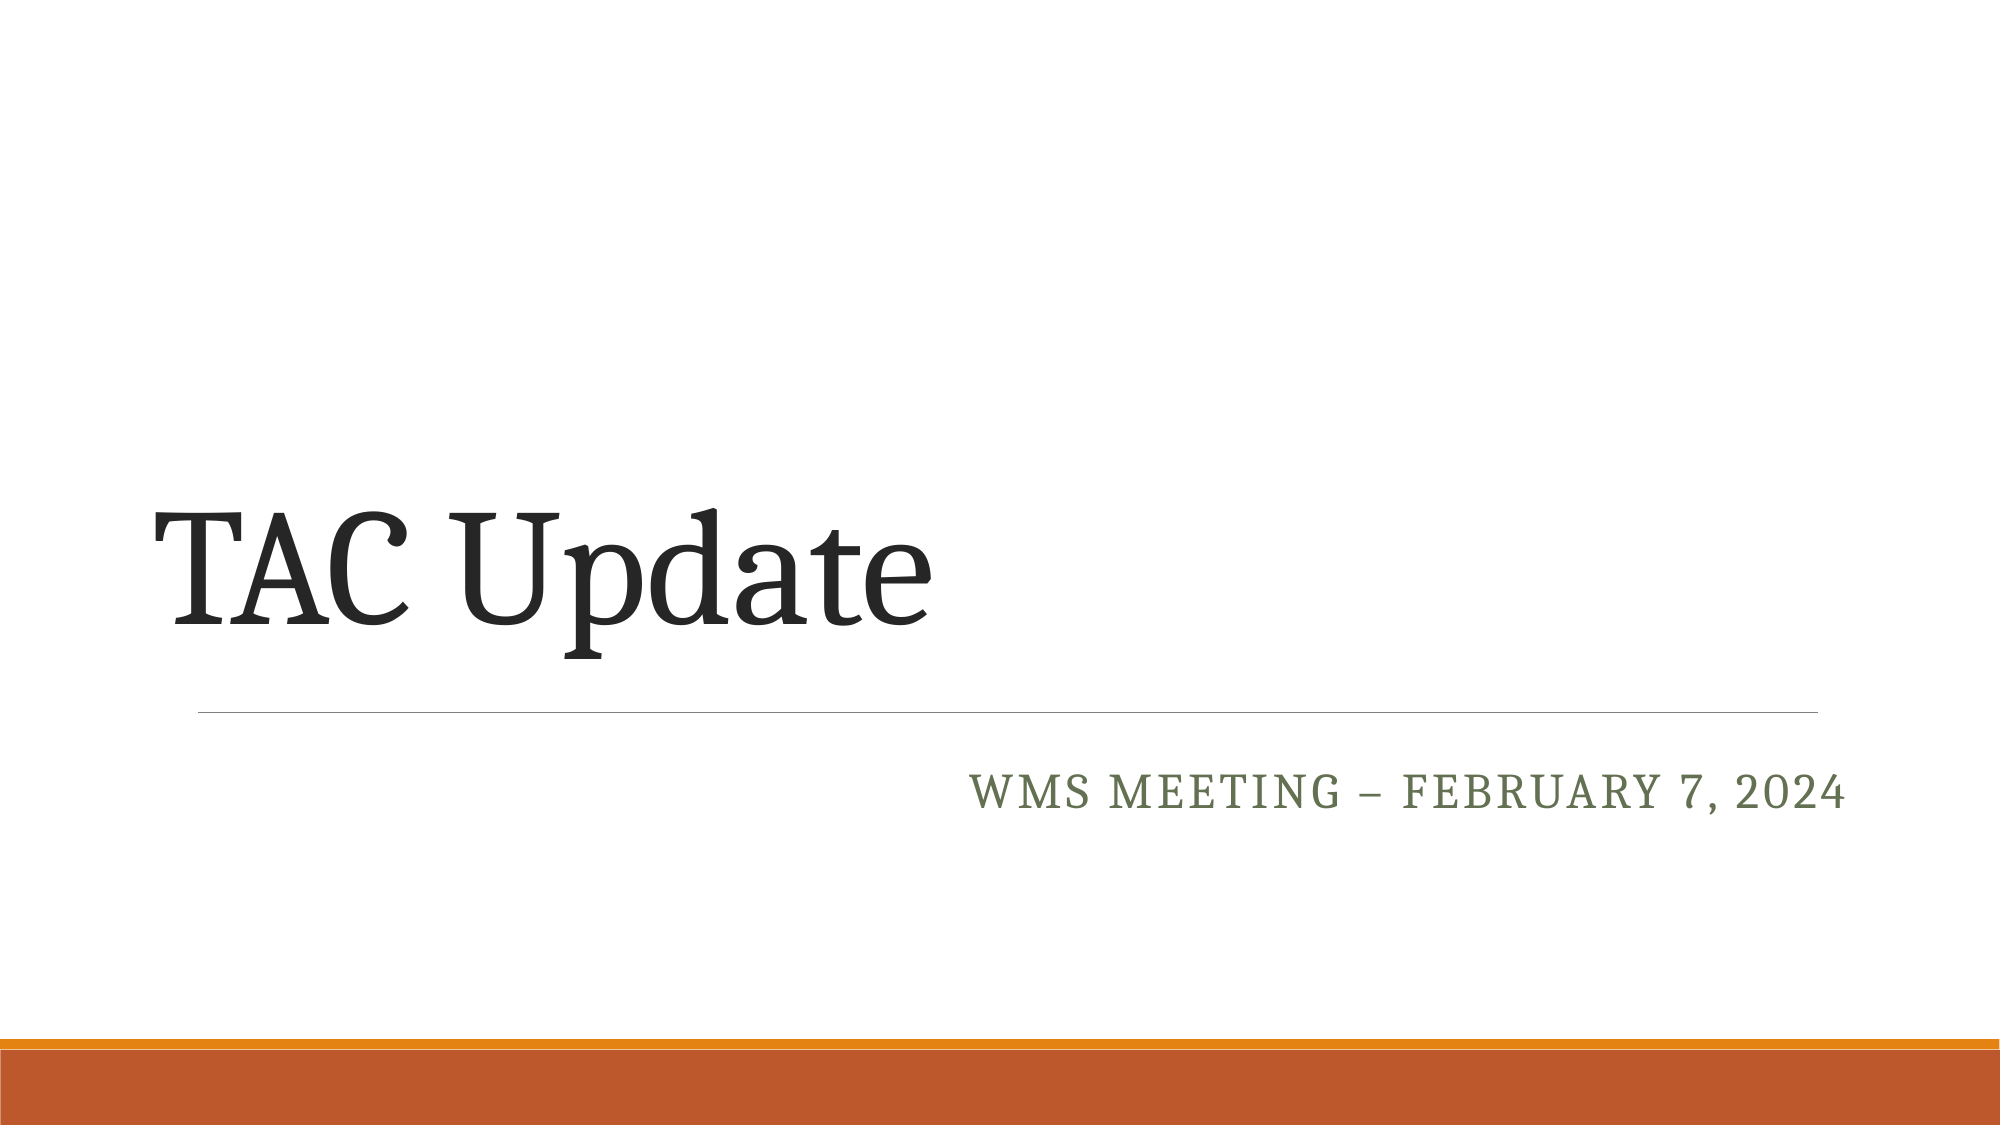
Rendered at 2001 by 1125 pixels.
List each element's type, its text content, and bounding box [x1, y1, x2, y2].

subtitle WMS Meeting – February 7, 2024 [875, 757, 1862, 946]
title TAC Update [137, 179, 1861, 667]
